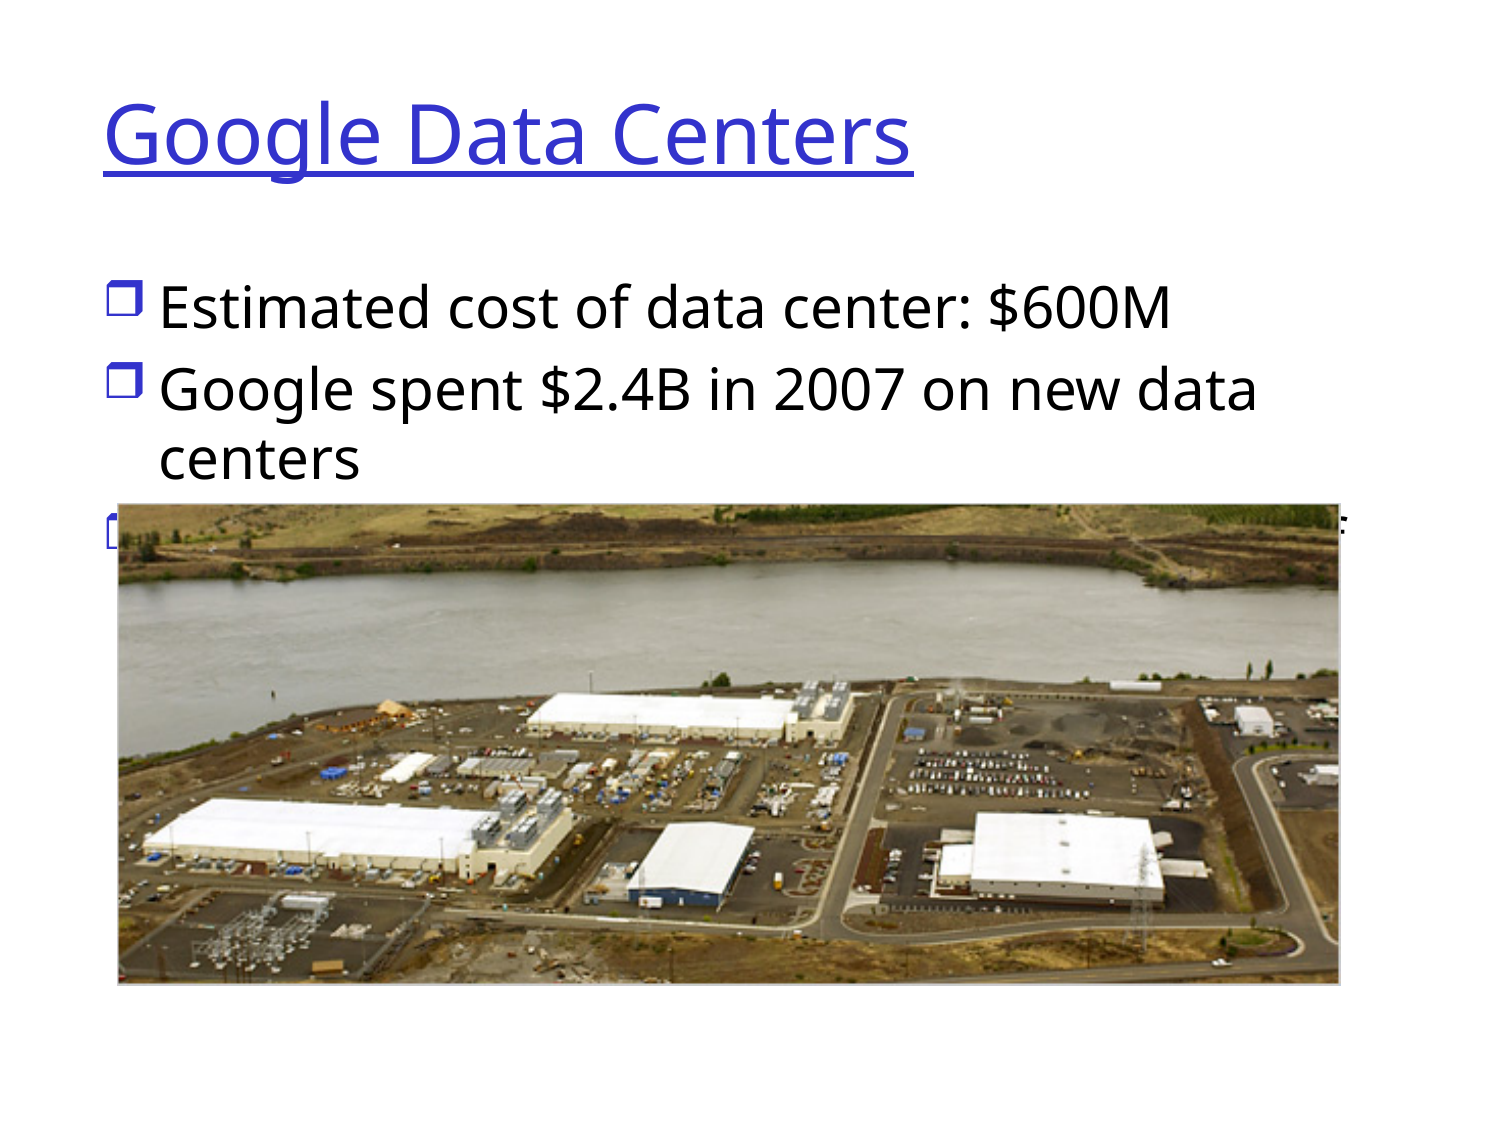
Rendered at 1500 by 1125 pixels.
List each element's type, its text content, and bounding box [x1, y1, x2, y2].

title Google Data Centers [87, 37, 1363, 226]
list Estimated cost of data center: $600M Google spent $2.4B in 2007 on new data centers Each data center uses 50-100 megawatts of power [87, 262, 1363, 1026]
picture [116, 503, 1341, 986]
